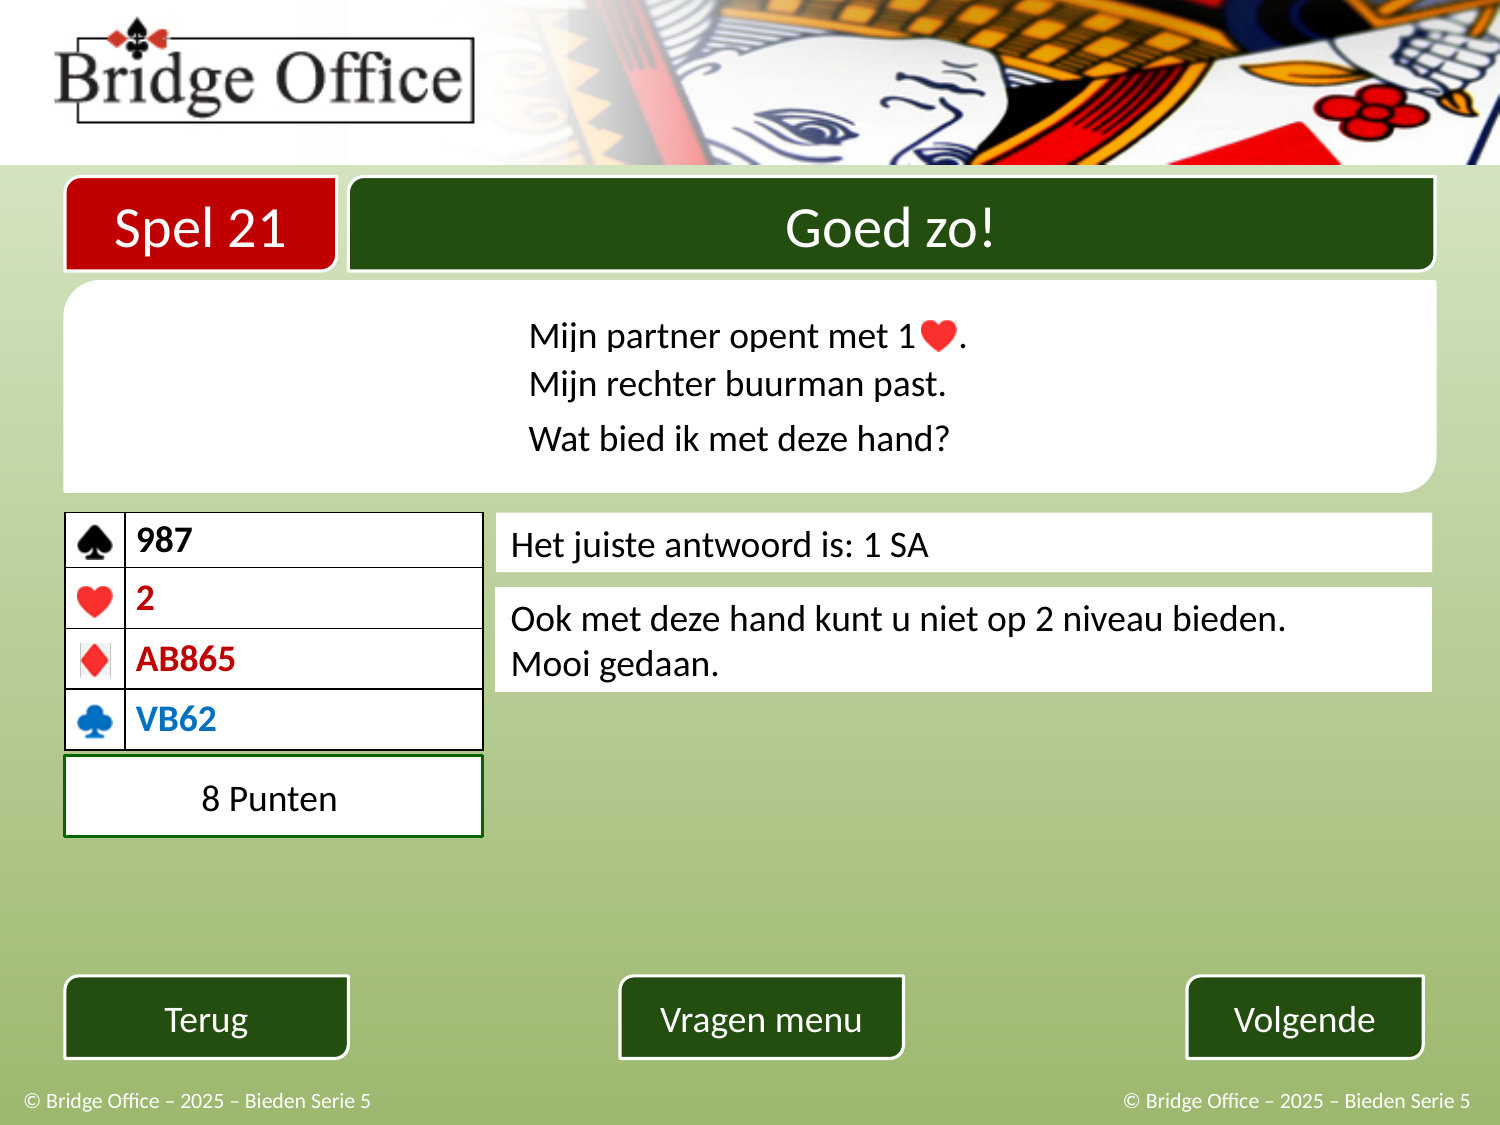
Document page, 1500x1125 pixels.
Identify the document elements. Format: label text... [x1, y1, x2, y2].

text_box Terug [63, 974, 350, 1061]
text_box [63, 280, 1437, 493]
text_box Goed zo! [346, 178, 1437, 273]
text_box Ook met deze hand kunt u niet op 2 niveau bieden. Mooi gedaan. [495, 587, 1432, 692]
table_cell [66, 629, 124, 688]
table_cell [66, 690, 124, 749]
picture [77, 524, 114, 561]
table_cell AB865 [126, 629, 482, 688]
text_box Het juiste antwoord is: 1 SA [496, 512, 1433, 573]
text_box © Bridge Office – 2025 – Bieden Serie 5 [1107, 1079, 1500, 1121]
table_header [66, 513, 124, 567]
picture [0, 0, 1500, 166]
picture [77, 643, 114, 679]
picture [77, 585, 114, 618]
table_cell VB62 [126, 690, 482, 749]
text_box Mijn rechter buurman past. [513, 352, 987, 406]
text_box Spel 21 [63, 178, 339, 273]
table_cell 2 [126, 568, 482, 628]
picture [920, 319, 957, 352]
picture [77, 703, 114, 740]
text_box Mijn partner opent met 1 . [513, 303, 1022, 364]
text_box © Bridge Office – 2025 – Bieden Serie 5 [8, 1079, 393, 1121]
text_box 8 Punten [63, 754, 484, 838]
text_box Vragen menu [618, 974, 906, 1061]
text_box Wat bied ik met deze hand? [513, 406, 987, 467]
table_cell [66, 568, 124, 628]
table_header 987 [126, 513, 482, 567]
text_box Volgende [1185, 974, 1425, 1061]
